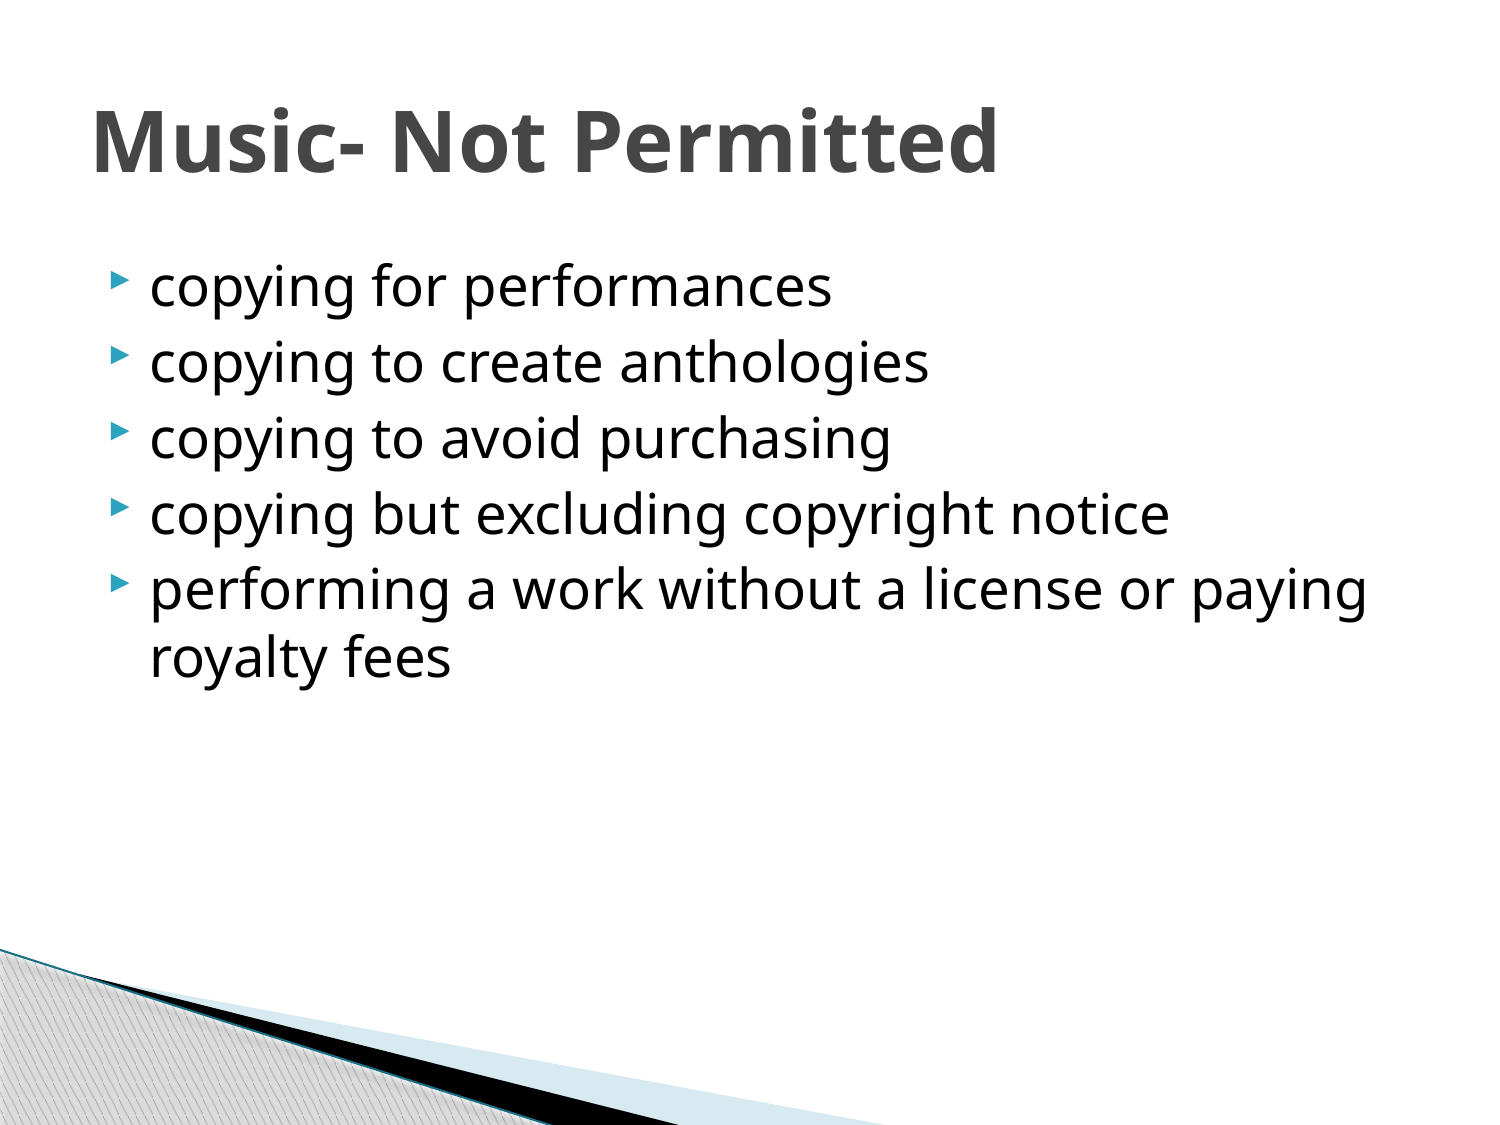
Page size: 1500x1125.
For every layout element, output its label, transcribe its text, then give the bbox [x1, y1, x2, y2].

title Music- Not Permitted [75, 45, 1425, 233]
list copying for performances copying to create anthologies copying to avoid purchasing copying but excluding copyright notice performing a work without a license or paying royalty fees [75, 243, 1425, 986]
